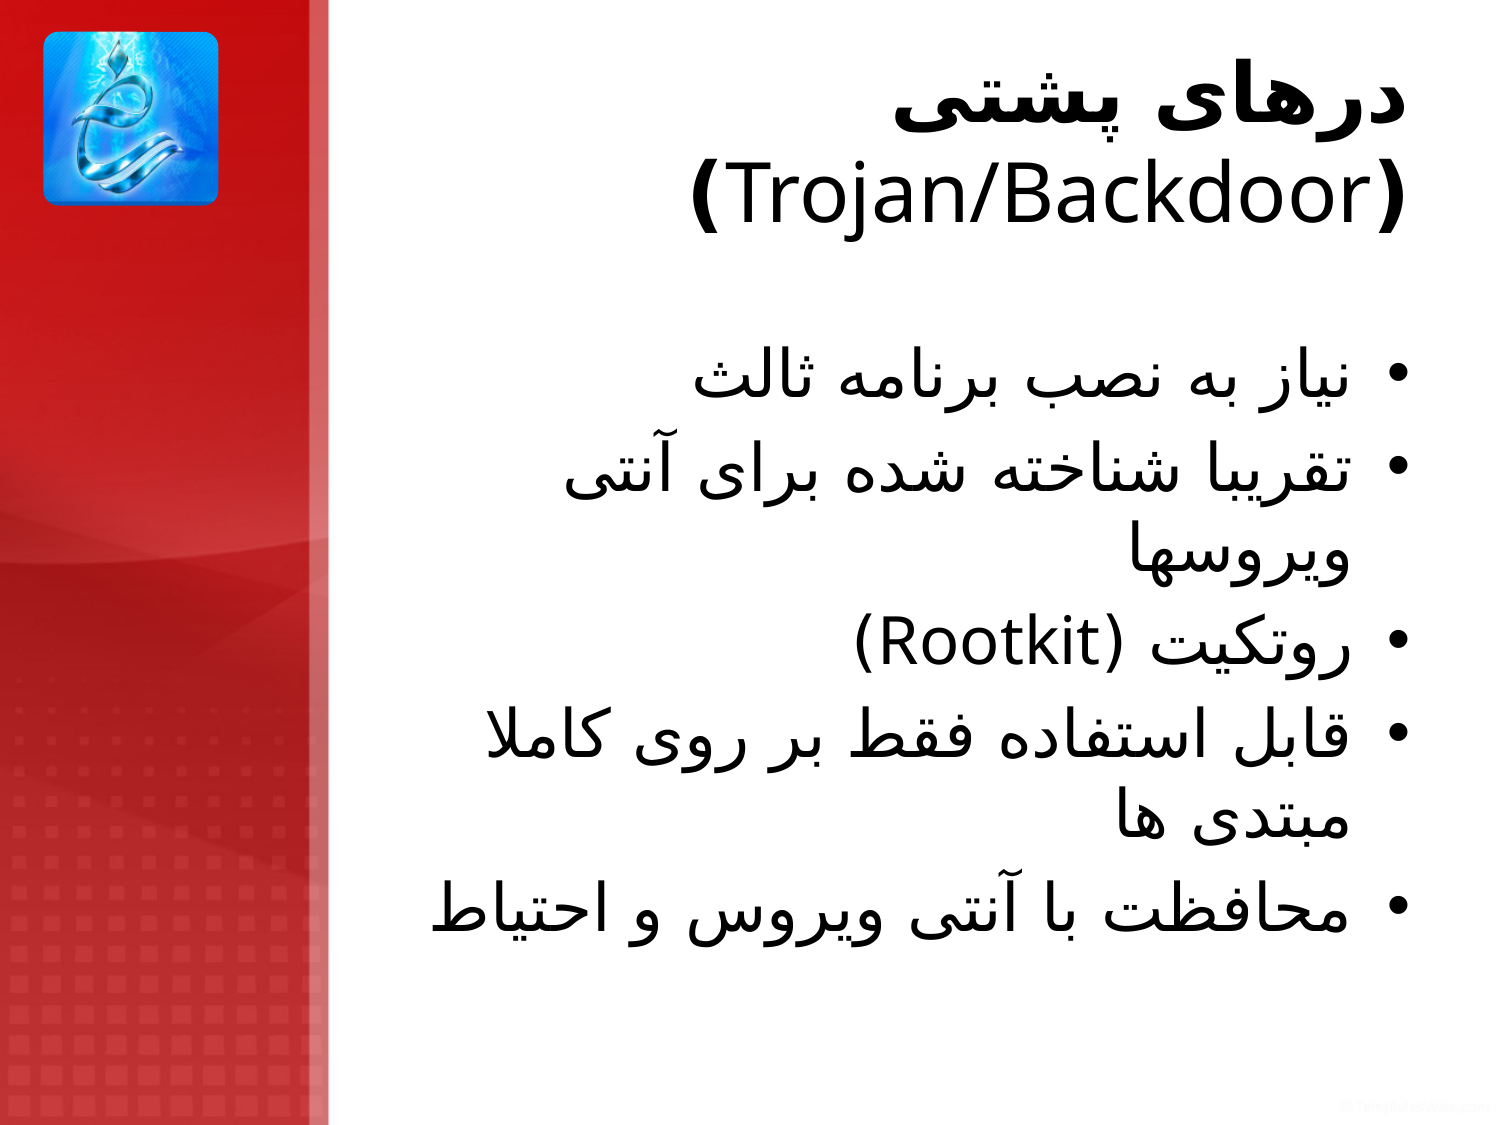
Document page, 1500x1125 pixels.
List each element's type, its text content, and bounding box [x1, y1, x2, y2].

text_box نیاز به نصب برنامه ثالث تقریبا شناخته شده برای آنتی ویروسها روتكیت (Rootkit) قابل استفاده فقط بر روی كاملا مبتدی ها محافظت با آنتی ویروس و احتیاط [348, 323, 1425, 1067]
picture [0, 0, 1500, 1125]
text_box درهای پشتی (Trojan/Backdoor) [348, 45, 1425, 233]
